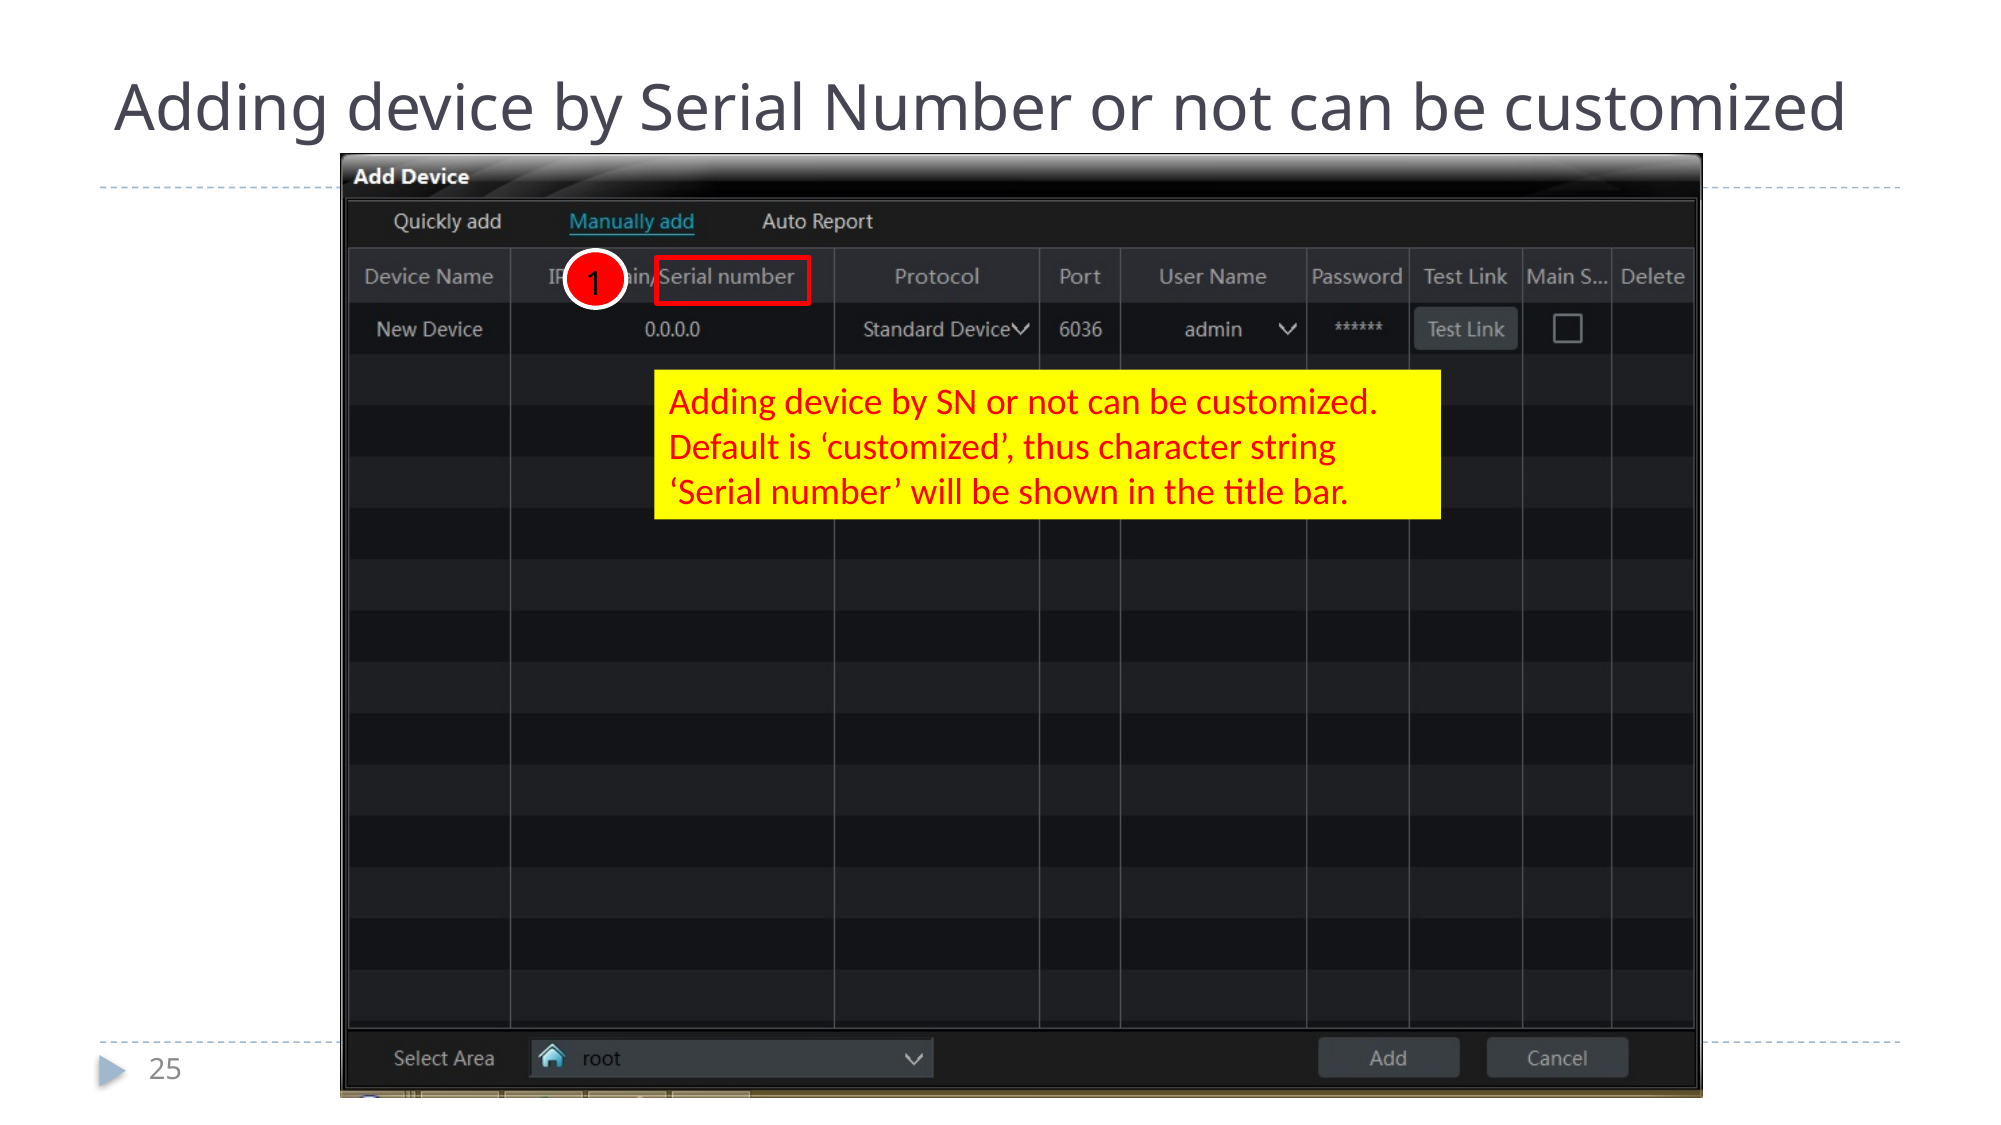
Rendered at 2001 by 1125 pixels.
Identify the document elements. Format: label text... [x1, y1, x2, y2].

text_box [564, 249, 632, 311]
picture [340, 153, 1703, 1098]
title Adding device by Serial Number or not can be customized [99, 0, 1900, 151]
slide_number 25 [133, 1042, 335, 1103]
